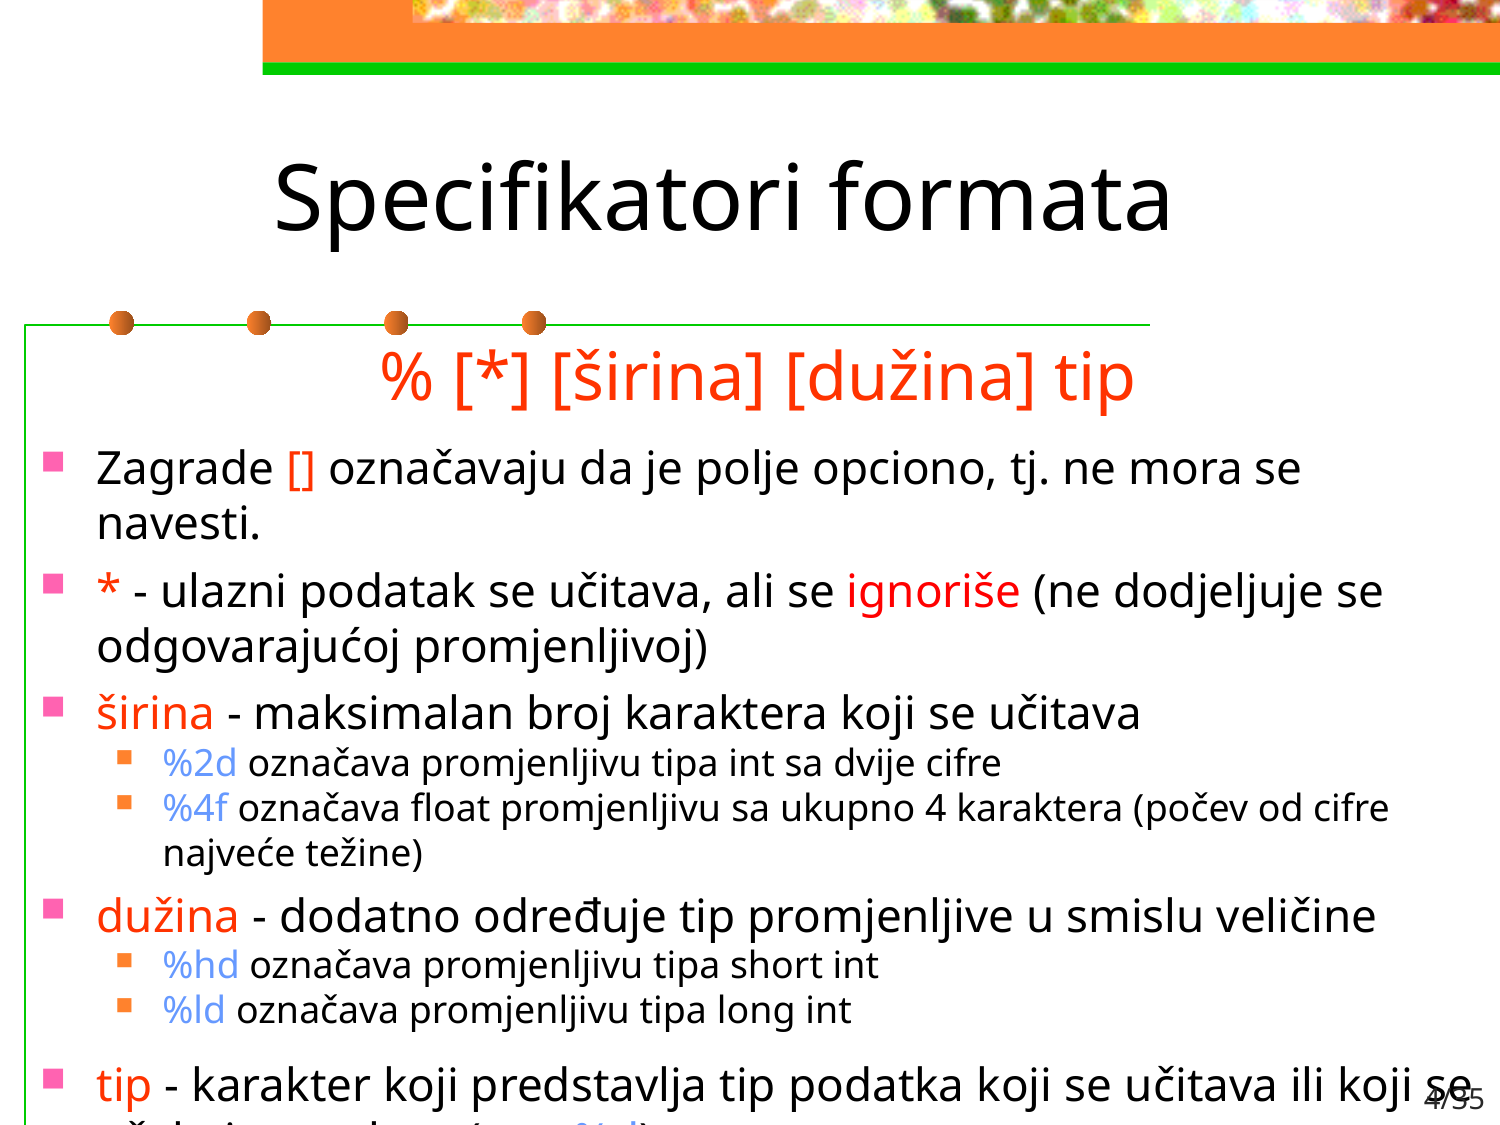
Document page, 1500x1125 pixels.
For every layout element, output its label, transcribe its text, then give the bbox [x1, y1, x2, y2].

text_box 4/35 [1374, 1072, 1500, 1123]
list % [*] [širina] [dužina] tip Zagrade [] označavaju da je polje opciono, tj. ne mora se navesti. * - ulazni podatak se učitava, ali se ignoriše (ne dodjeljuje se odgovarajućoj promjenljivoj) širina - maksimalan broj karaktera koji se učitava %2d označava promjenljivu tipa int sa dvije cifre %4f označava float promjenljivu sa ukupno 4 karaktera (počev od cifre najveće težine) dužina - dodatno određuje tip promjenljive u smislu veličine %hd označava promjenljivu tipa short int %ld označava promjenljivu tipa long int tip - karakter koji predstavlja tip podatka koji se učitava ili koji se očekuje na ulazu (npr. %d) [34, 326, 1483, 1064]
title Specifikatori formata [87, 99, 1363, 288]
picture [412, 0, 1500, 23]
